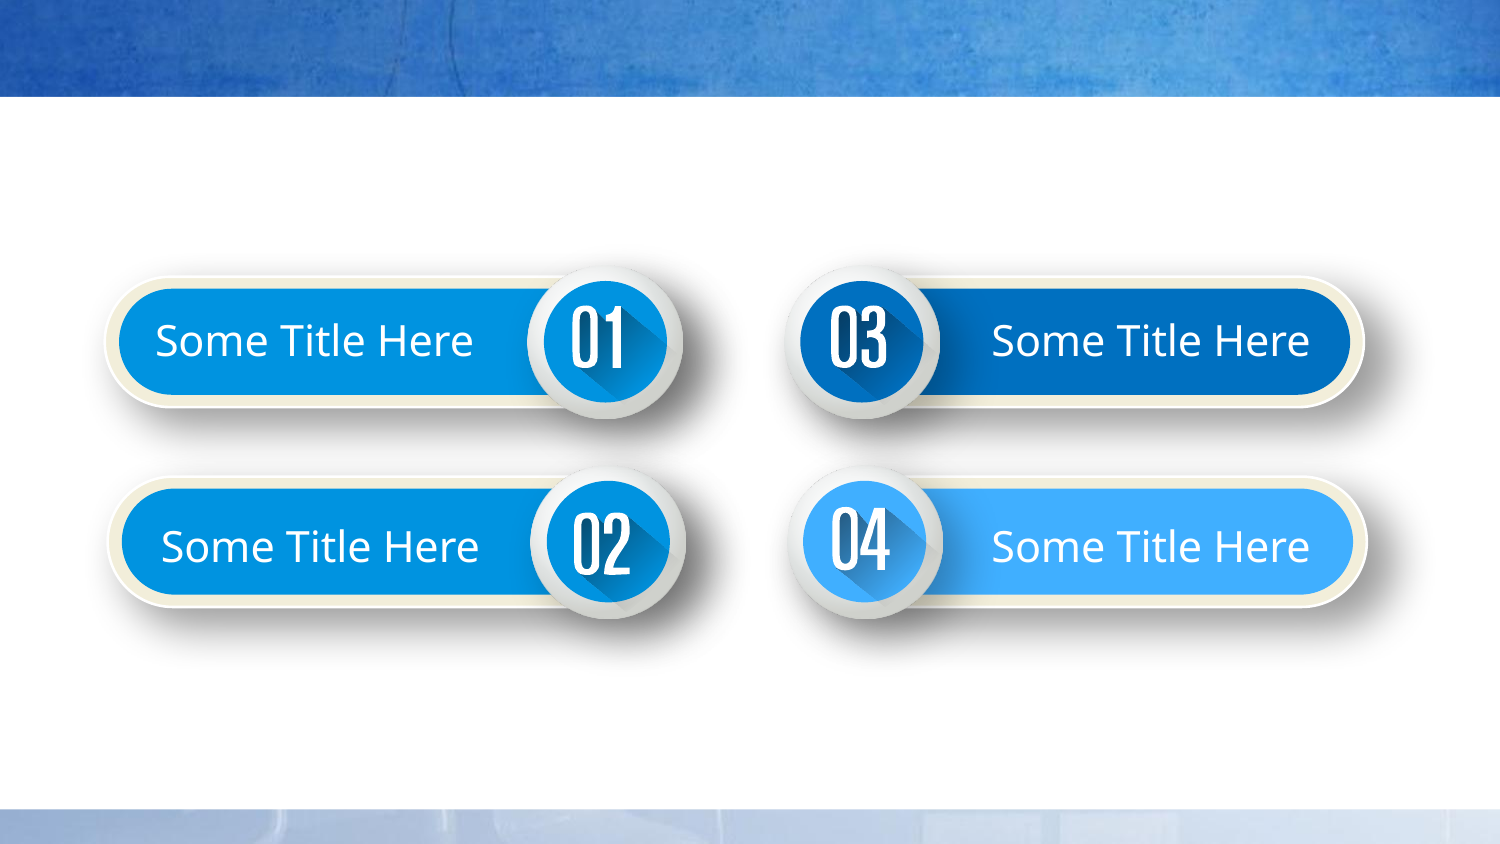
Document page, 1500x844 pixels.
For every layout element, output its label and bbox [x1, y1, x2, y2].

picture [0, 0, 1500, 96]
text_box [784, 265, 1364, 419]
picture [0, 810, 1500, 844]
text_box [107, 465, 686, 619]
text_box [787, 465, 1367, 619]
text_box [104, 265, 684, 419]
